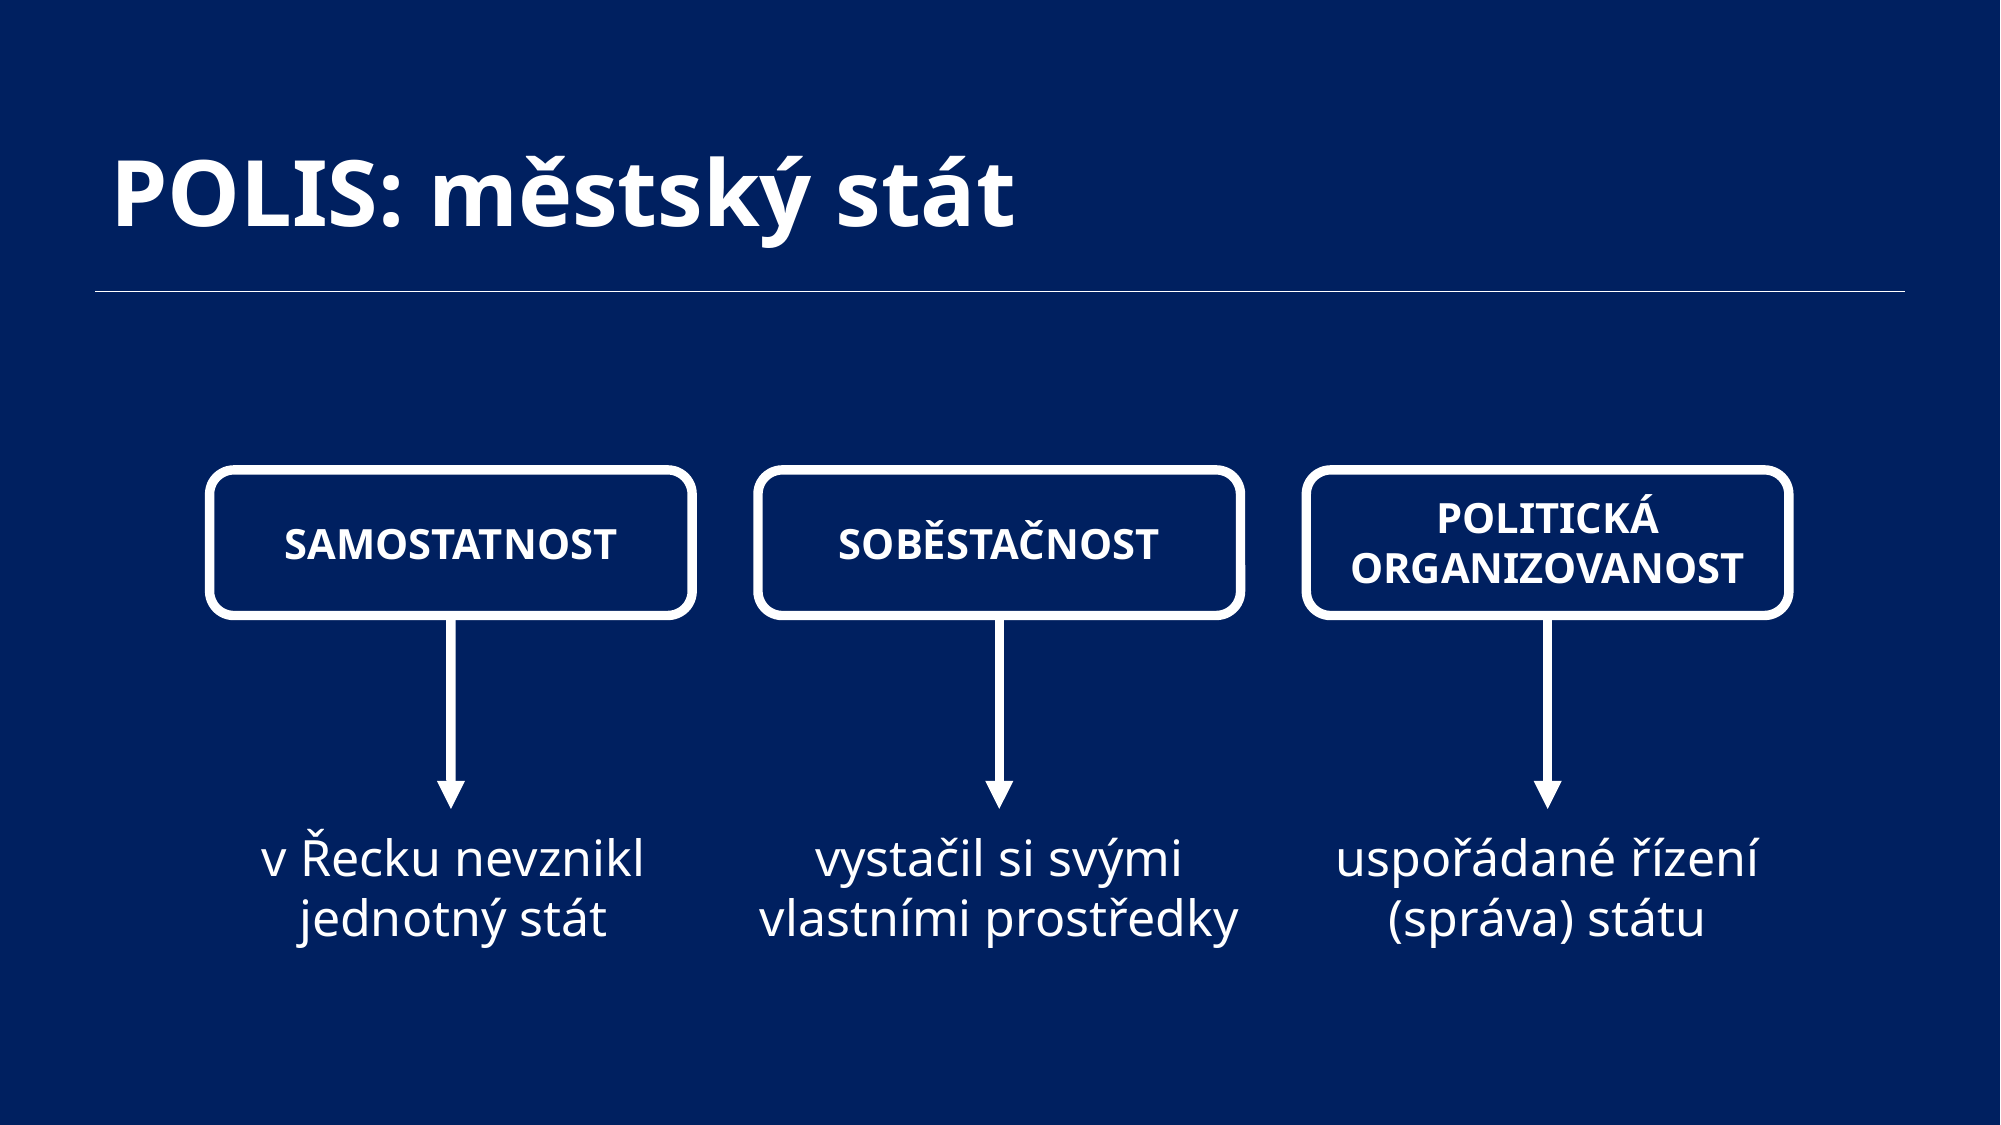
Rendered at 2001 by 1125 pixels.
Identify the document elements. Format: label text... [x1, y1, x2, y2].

text_box POLIS: městský stát [95, 139, 1821, 288]
text_box vystačil si svými vlastními prostředky [737, 818, 1262, 954]
text_box [756, 468, 1242, 617]
text_box SOBĚSTAČNOST [776, 510, 1223, 575]
text_box POLITICKÁ ORGANIZOVANOST [1324, 484, 1771, 599]
text_box v Řecku nevznikl jednotný stát [233, 818, 674, 954]
text_box [1305, 468, 1790, 617]
text_box [208, 468, 694, 617]
text_box SAMOSTATNOST [228, 510, 674, 575]
text_box uspořádané řízení (správa) státu [1285, 818, 1810, 954]
